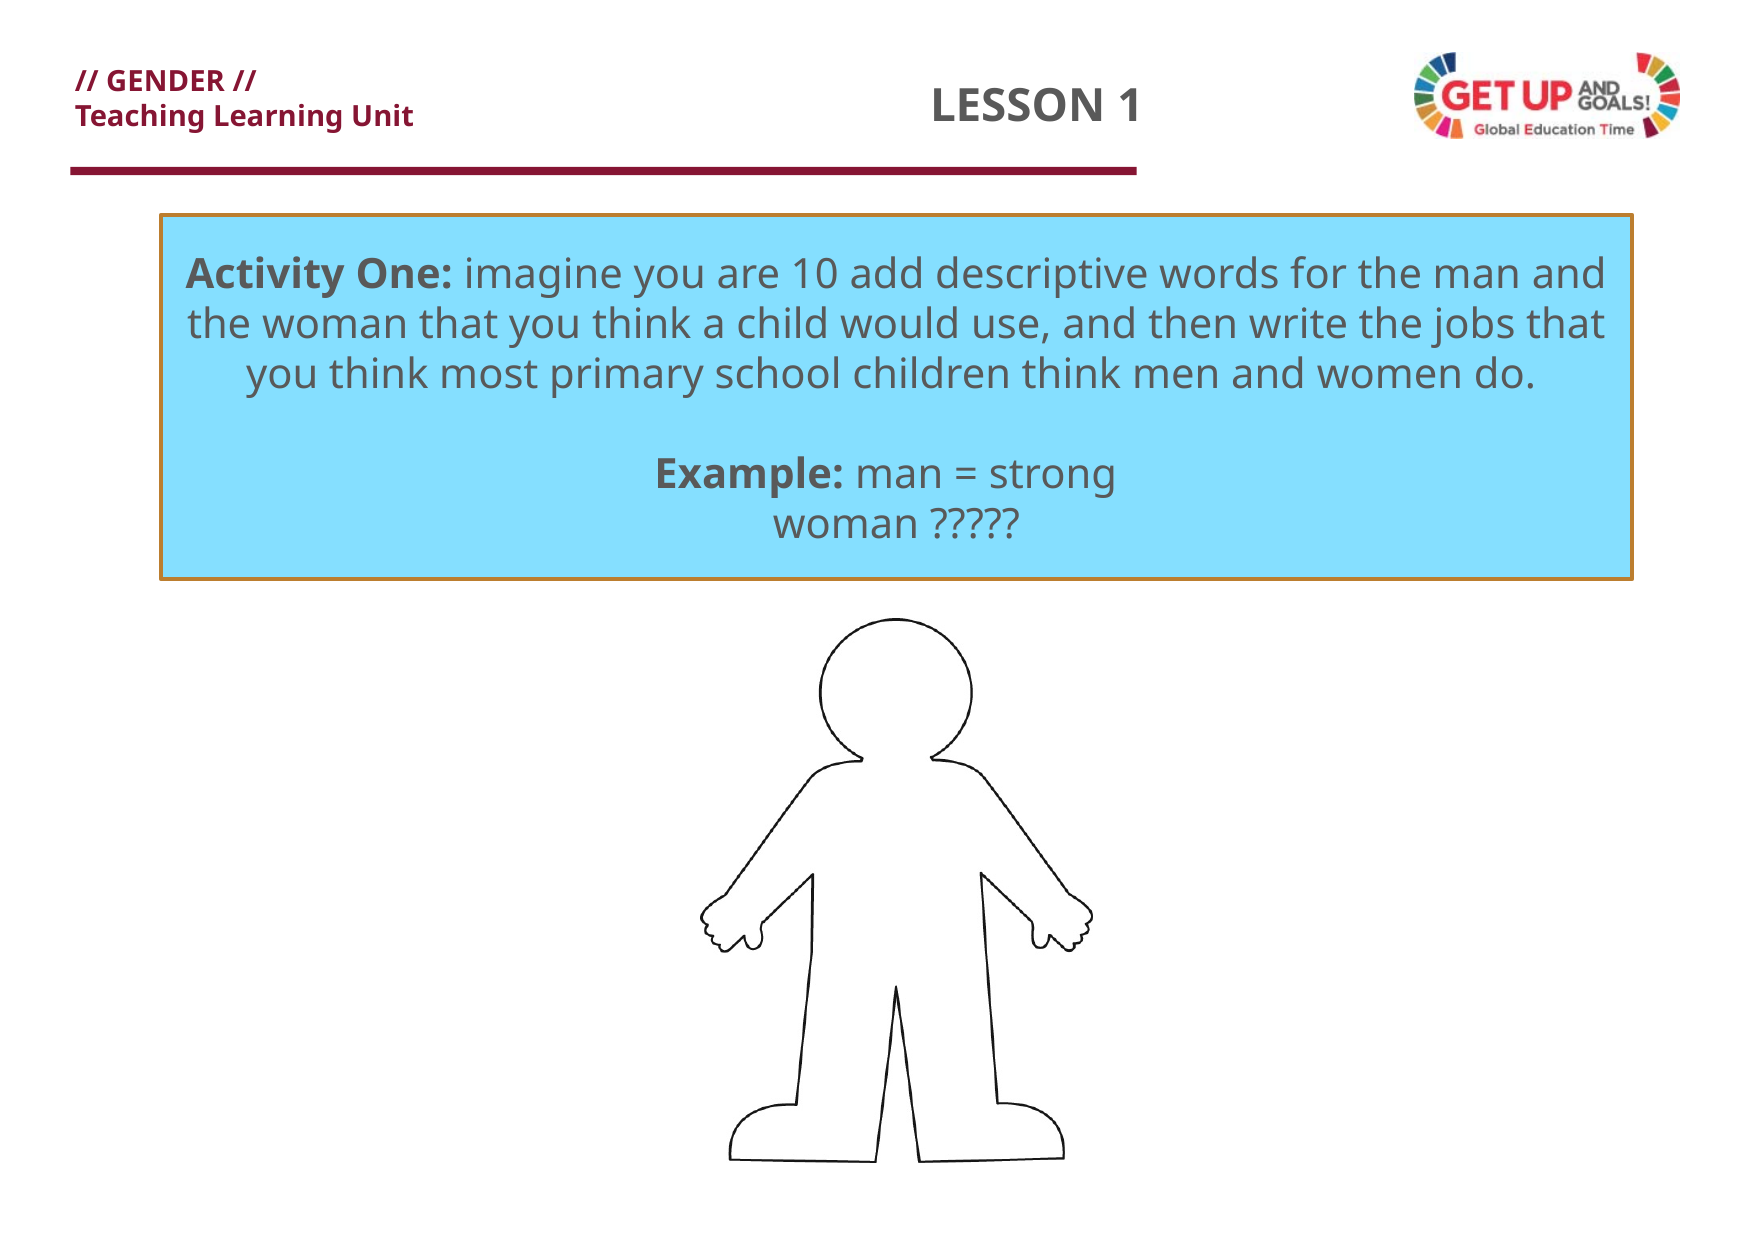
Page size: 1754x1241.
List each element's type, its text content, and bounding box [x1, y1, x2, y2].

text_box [59, 47, 1680, 176]
picture [699, 618, 1094, 1163]
text_box Activity One: imagine you are 10 add descriptive words for the man and the woman that you think a child would use, and then write the jobs that you think most primary school children think men and women do. Example: man = strong woman ????? [159, 213, 1634, 581]
